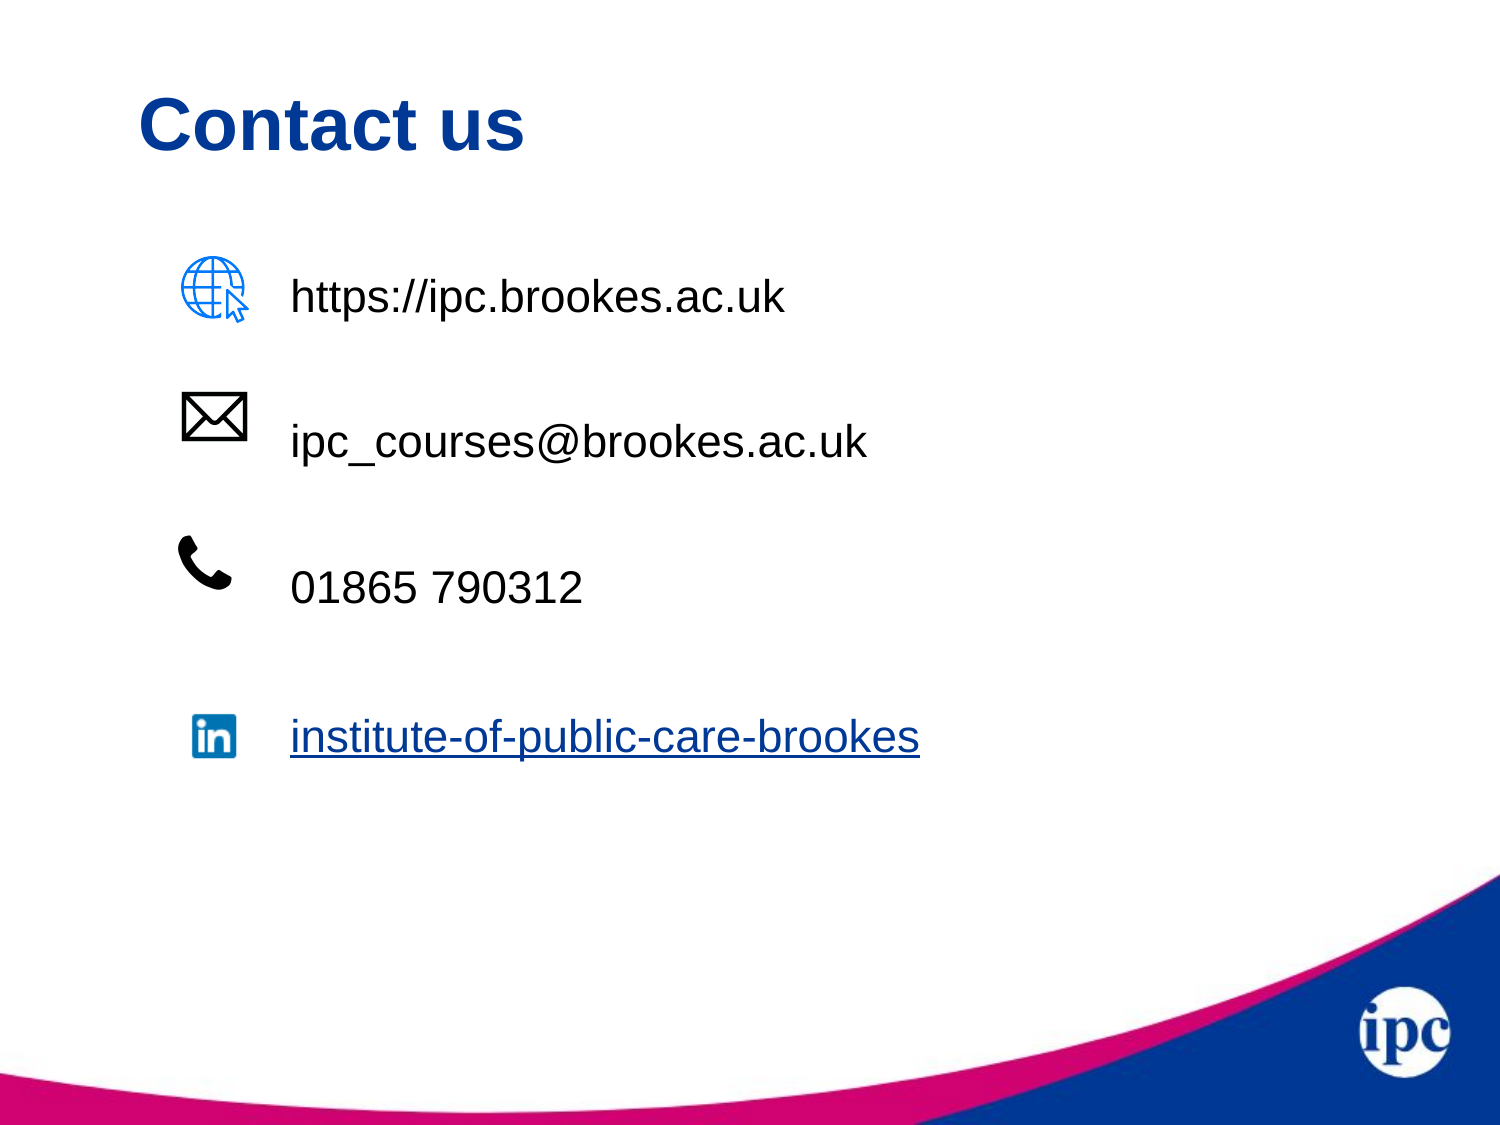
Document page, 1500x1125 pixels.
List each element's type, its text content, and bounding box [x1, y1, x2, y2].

list https://ipc.brookes.ac.uk ipc_courses@brookes.ac.uk 01865 790312 institute-of-public-care-brookes [125, 253, 1375, 876]
picture [0, 0, 1500, 1125]
title Contact us [123, 78, 1376, 176]
